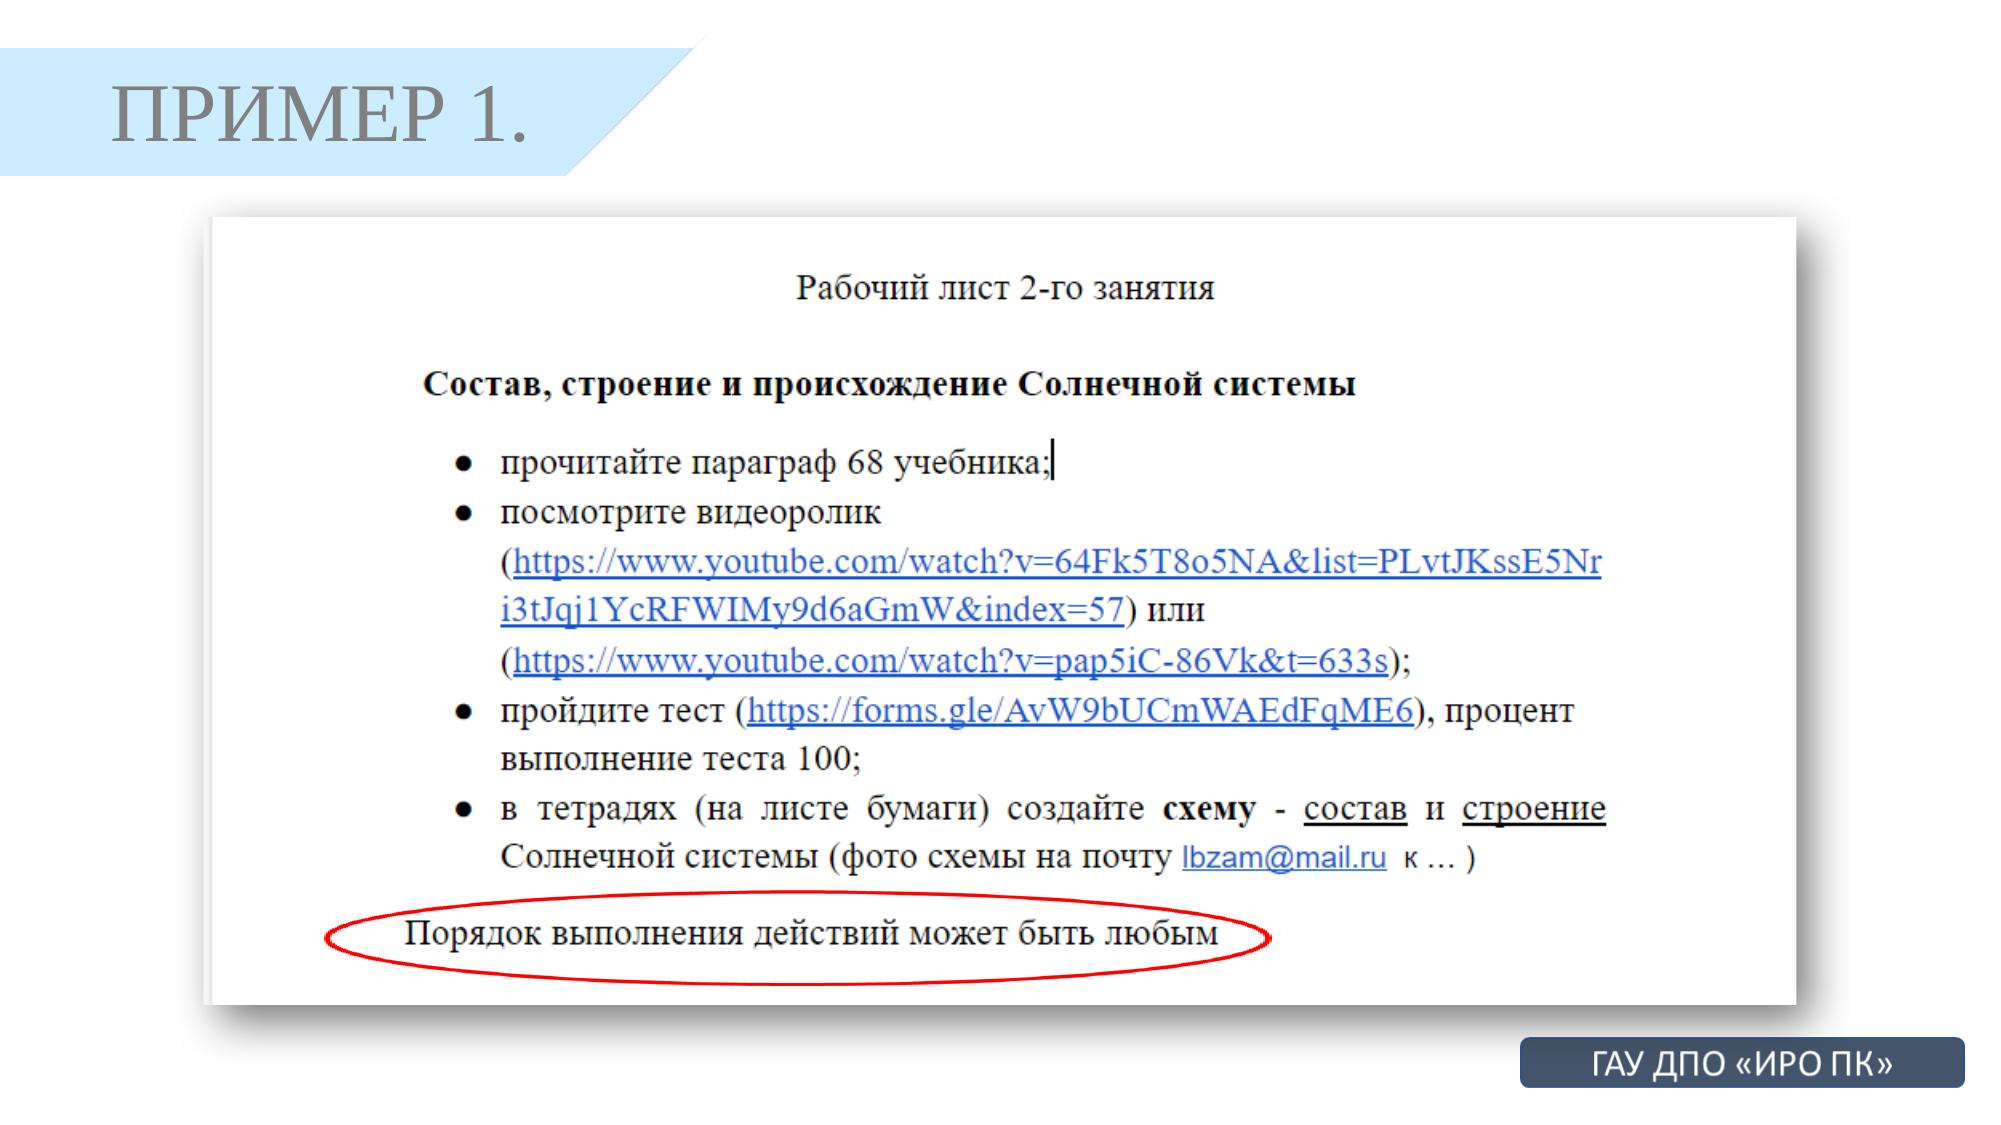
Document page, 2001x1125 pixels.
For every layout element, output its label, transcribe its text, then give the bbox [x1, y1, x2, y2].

title ПРИМЕР 1. [0, 48, 565, 177]
picture [203, 217, 1797, 1005]
picture [565, 23, 719, 177]
picture [1520, 1027, 1965, 1109]
